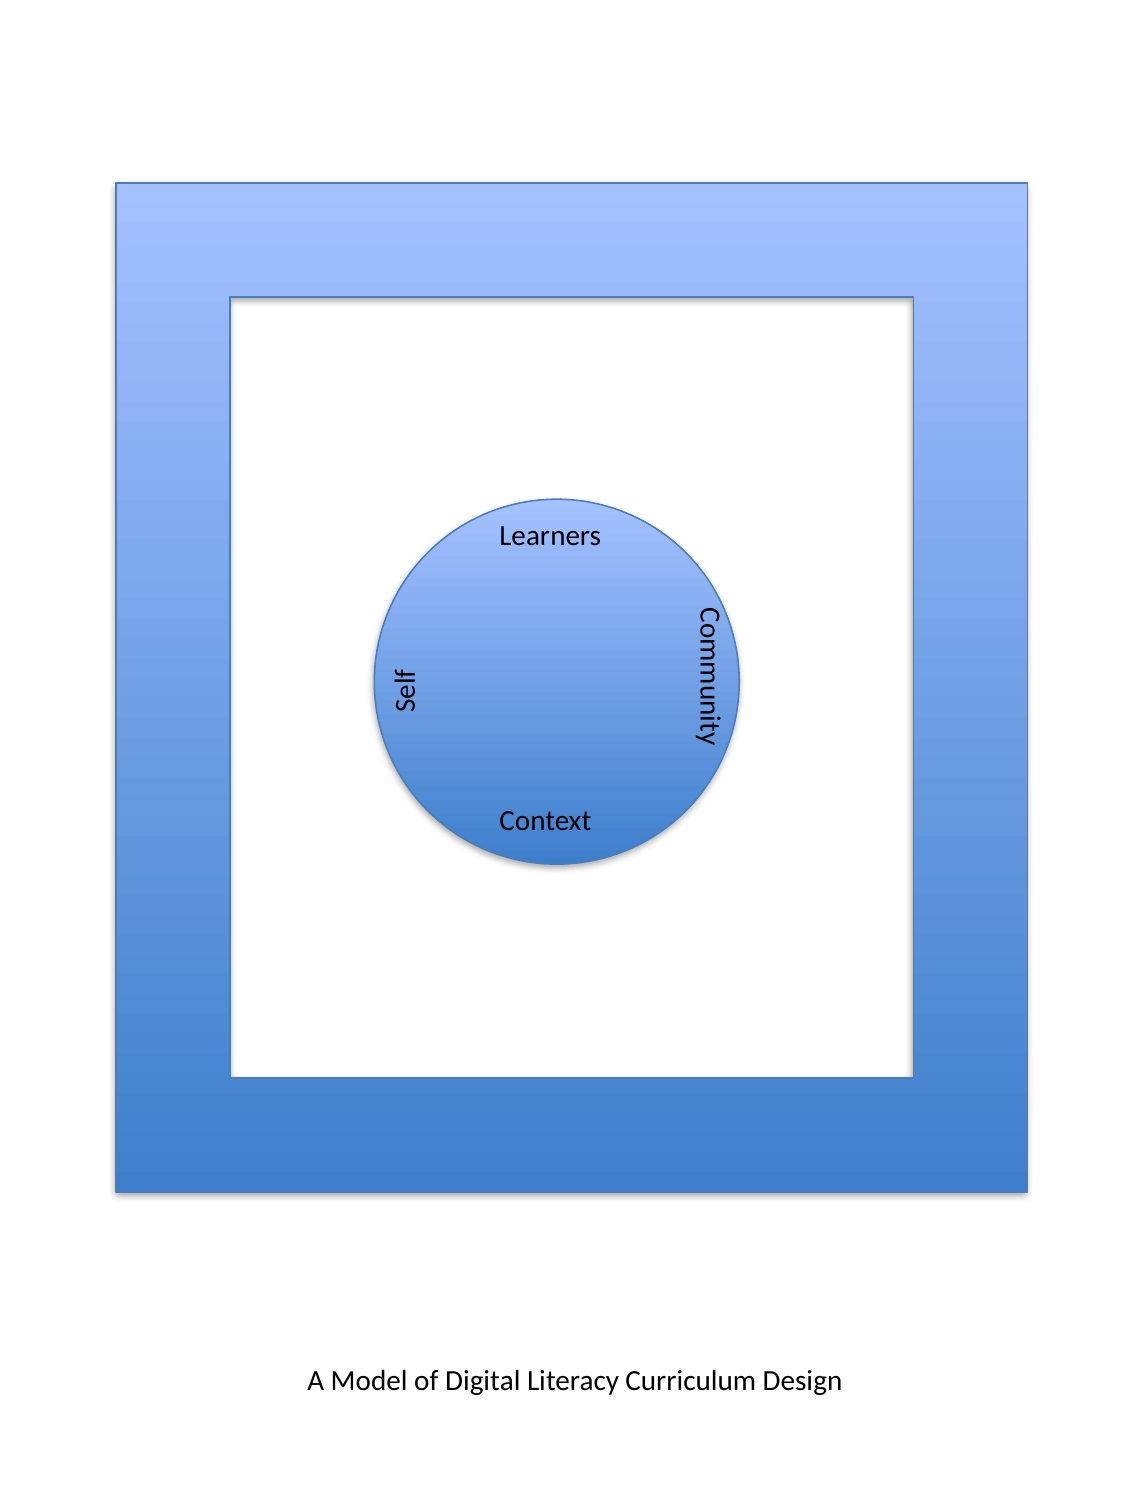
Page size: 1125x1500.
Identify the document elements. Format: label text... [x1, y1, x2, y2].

text_box Learners [484, 509, 653, 559]
text_box [373, 641, 378, 722]
text_box [379, 513, 722, 865]
title A Model of Digital Literacy Curriculum Design [96, 1338, 1054, 1420]
text_box [115, 182, 1028, 1193]
text_box Context [484, 793, 653, 844]
text_box Self [378, 559, 429, 728]
text_box [495, 498, 619, 509]
text_box Community [687, 592, 738, 761]
